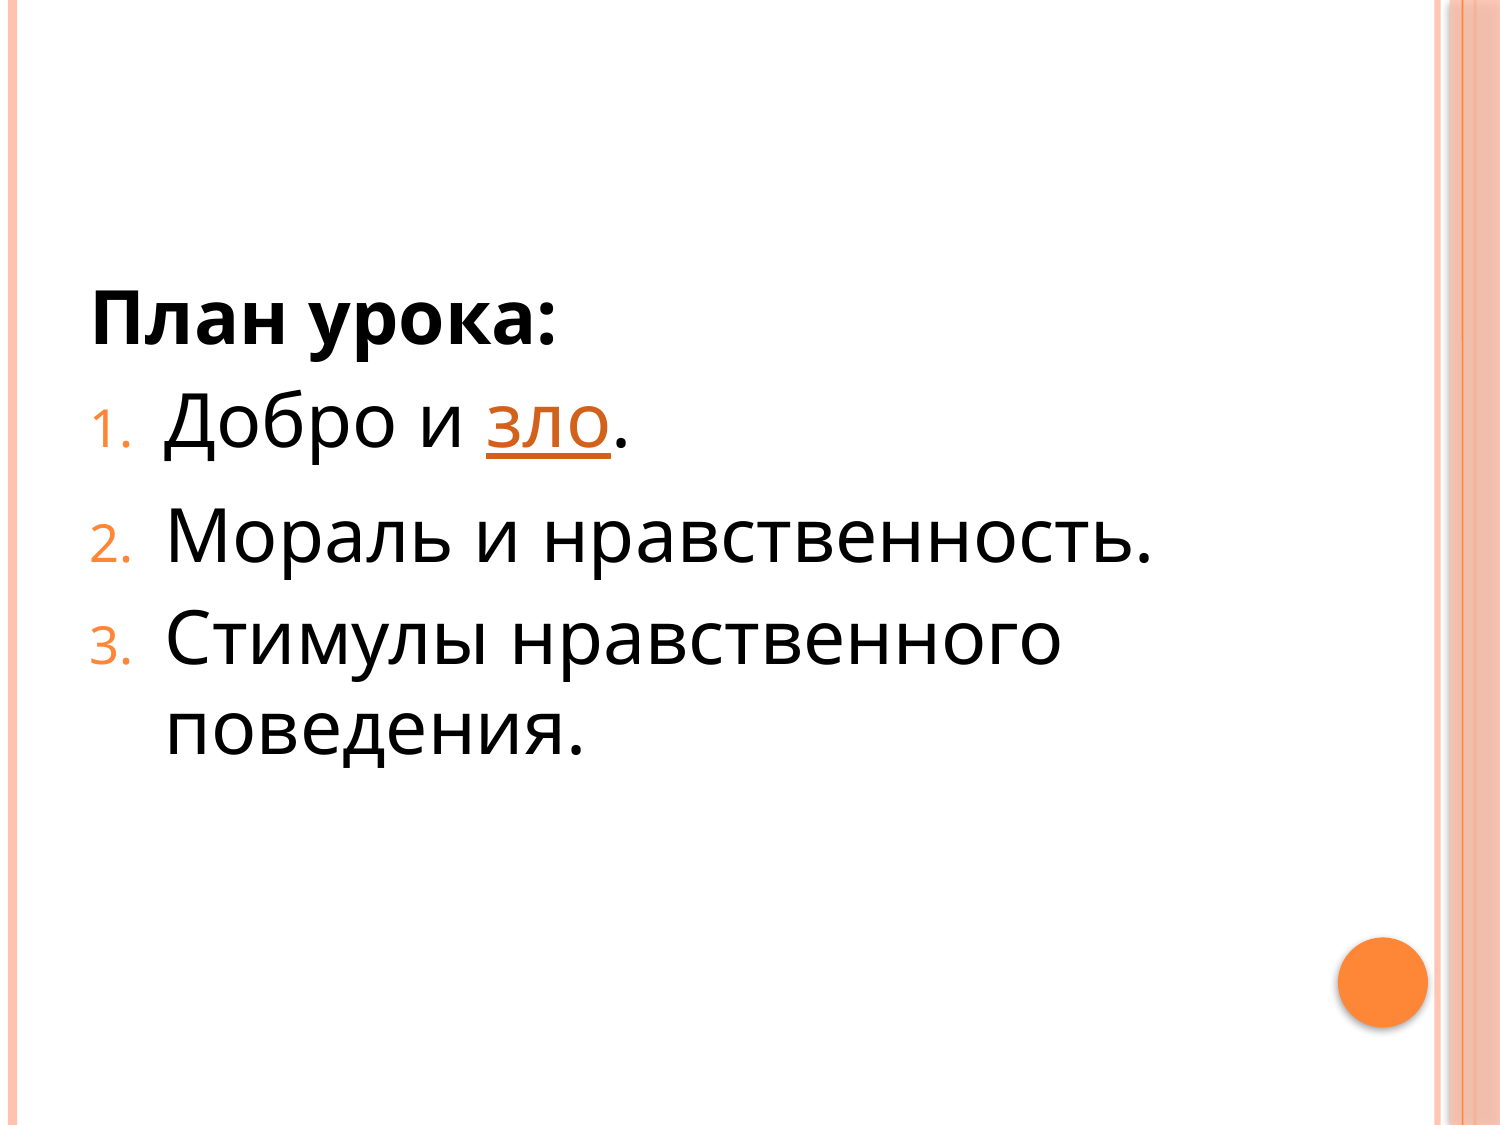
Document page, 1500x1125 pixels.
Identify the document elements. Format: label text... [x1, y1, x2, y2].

list План урока: Добро и зло. Мораль и нравственность. Стимулы нравственного поведения. [75, 262, 1300, 1062]
